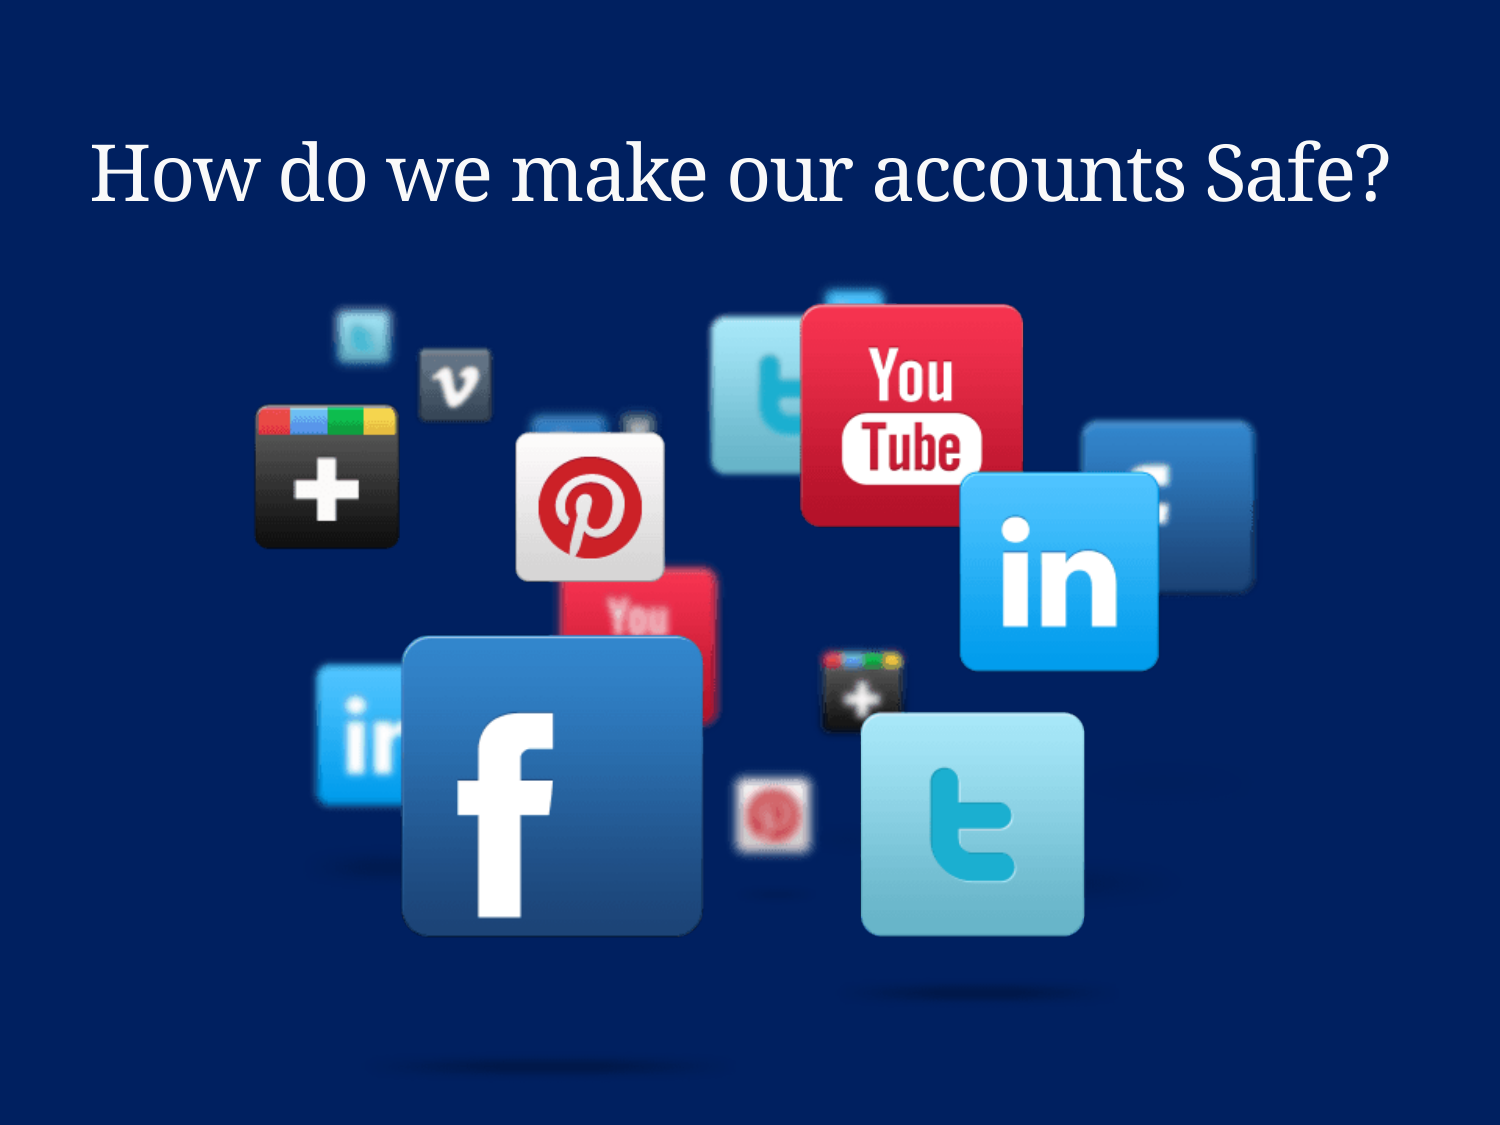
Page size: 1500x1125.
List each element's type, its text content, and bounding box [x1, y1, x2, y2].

title How do we make our accounts Safe? [74, 24, 1425, 225]
picture [159, 249, 1417, 1125]
